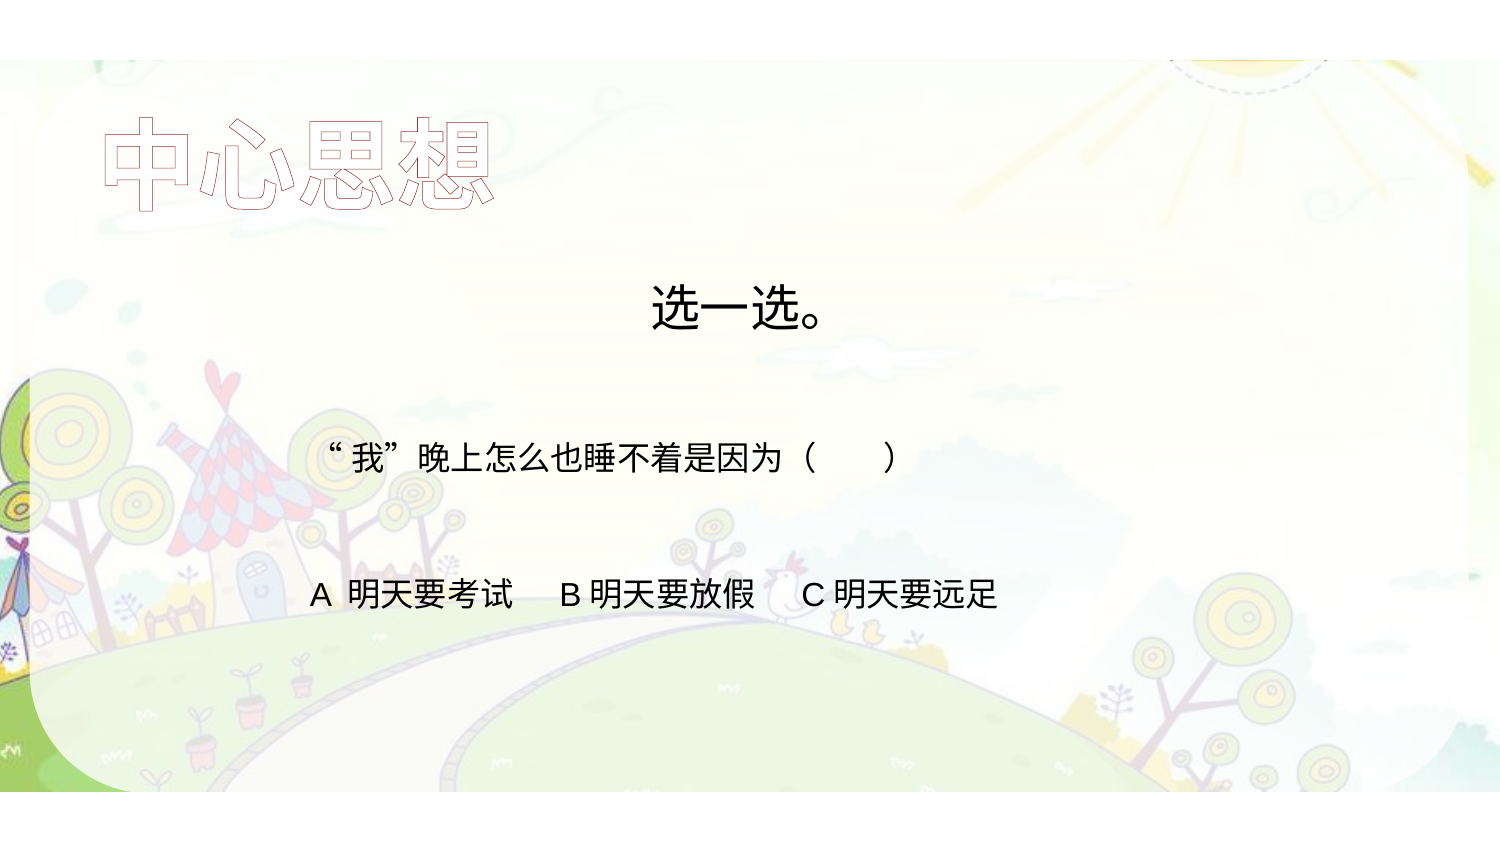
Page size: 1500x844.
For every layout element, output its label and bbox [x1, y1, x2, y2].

picture [0, 60, 1500, 793]
